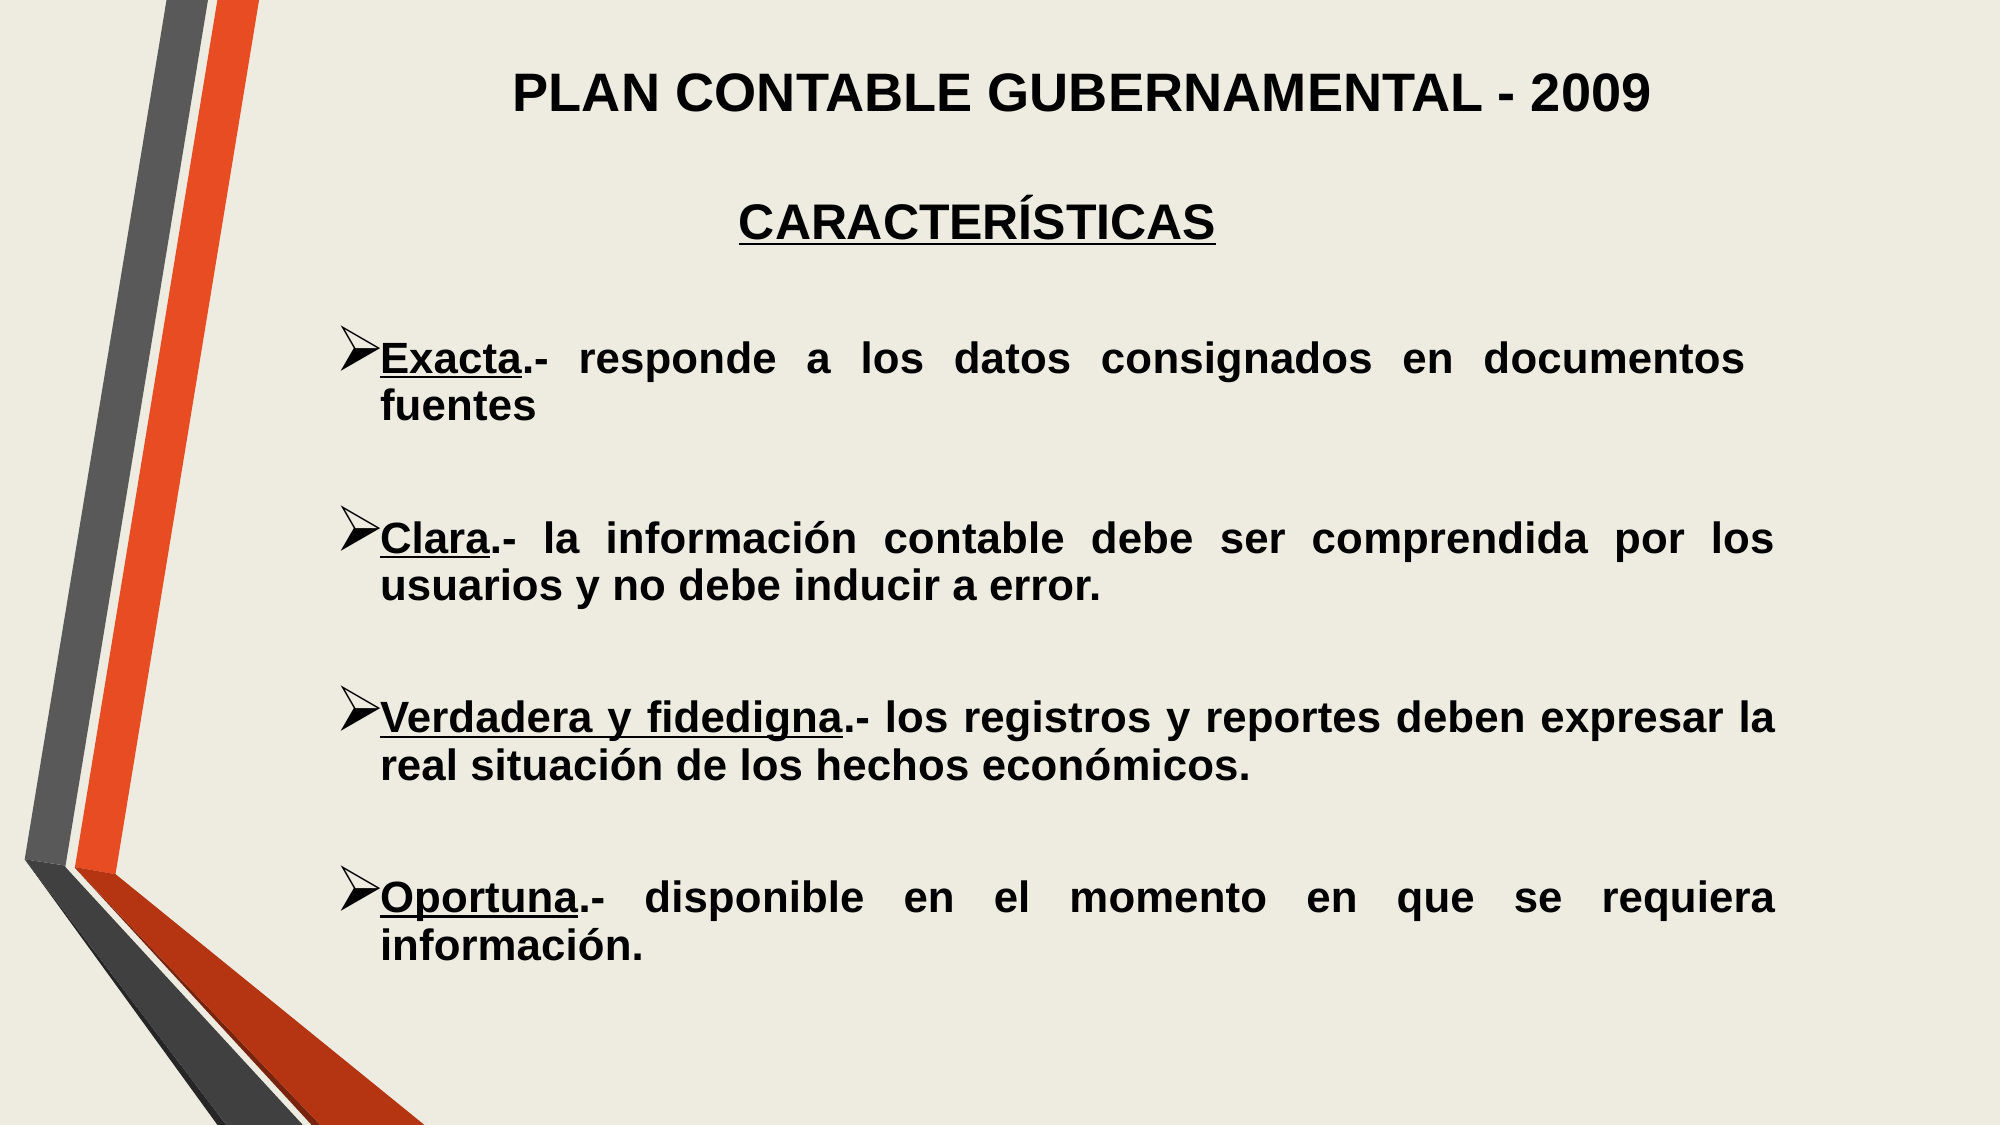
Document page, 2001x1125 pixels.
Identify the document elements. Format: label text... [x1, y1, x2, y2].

text_box PLAN CONTABLE GUBERNAMENTAL - 2009 [497, 49, 1669, 130]
title CARACTERÍSTICAS [397, 175, 1584, 265]
list Exacta.- responde a los datos consignados en documentos fuentes Clara.- la información contable debe ser comprendida por los usuarios y no debe inducir a error. Verdadera y fidedigna.- los registros y reportes deben expresar la real situación de los hechos económicos. Oportuna.- disponible en el momento en que se requiera información. [320, 328, 1792, 978]
